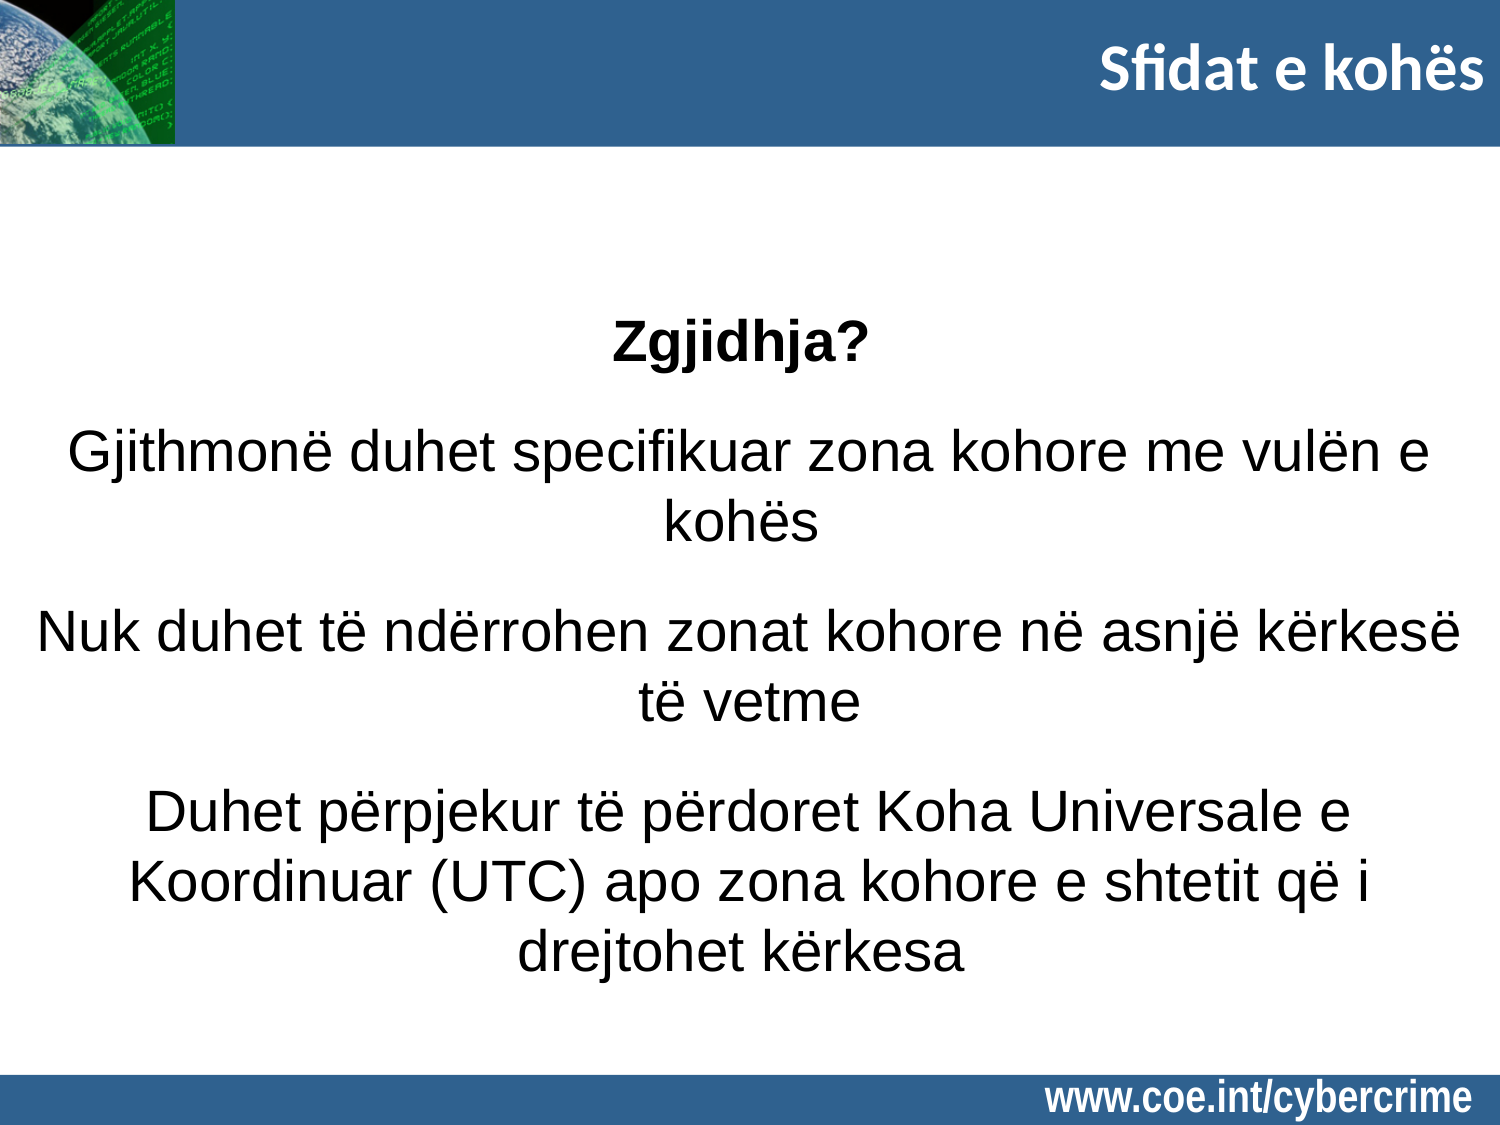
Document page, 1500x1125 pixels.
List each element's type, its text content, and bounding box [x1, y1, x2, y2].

text_box Sfidat e kohës [177, 0, 1500, 149]
text_box Zgjidhja? Gjithmonë duhet specifikuar zona kohore me vulën e kohës Nuk duhet të ndërrohen zonat kohore në asnjë kërkesë të vetme Duhet përpjekur të përdoret Koha Universale e Koordinuar (UTC) apo zona kohore e shtetit që i drejtohet kërkesa [19, 156, 1481, 991]
text_box www.coe.int/cybercrime [1030, 1059, 1500, 1125]
text_box [0, 1073, 1030, 1125]
picture [0, 0, 175, 144]
